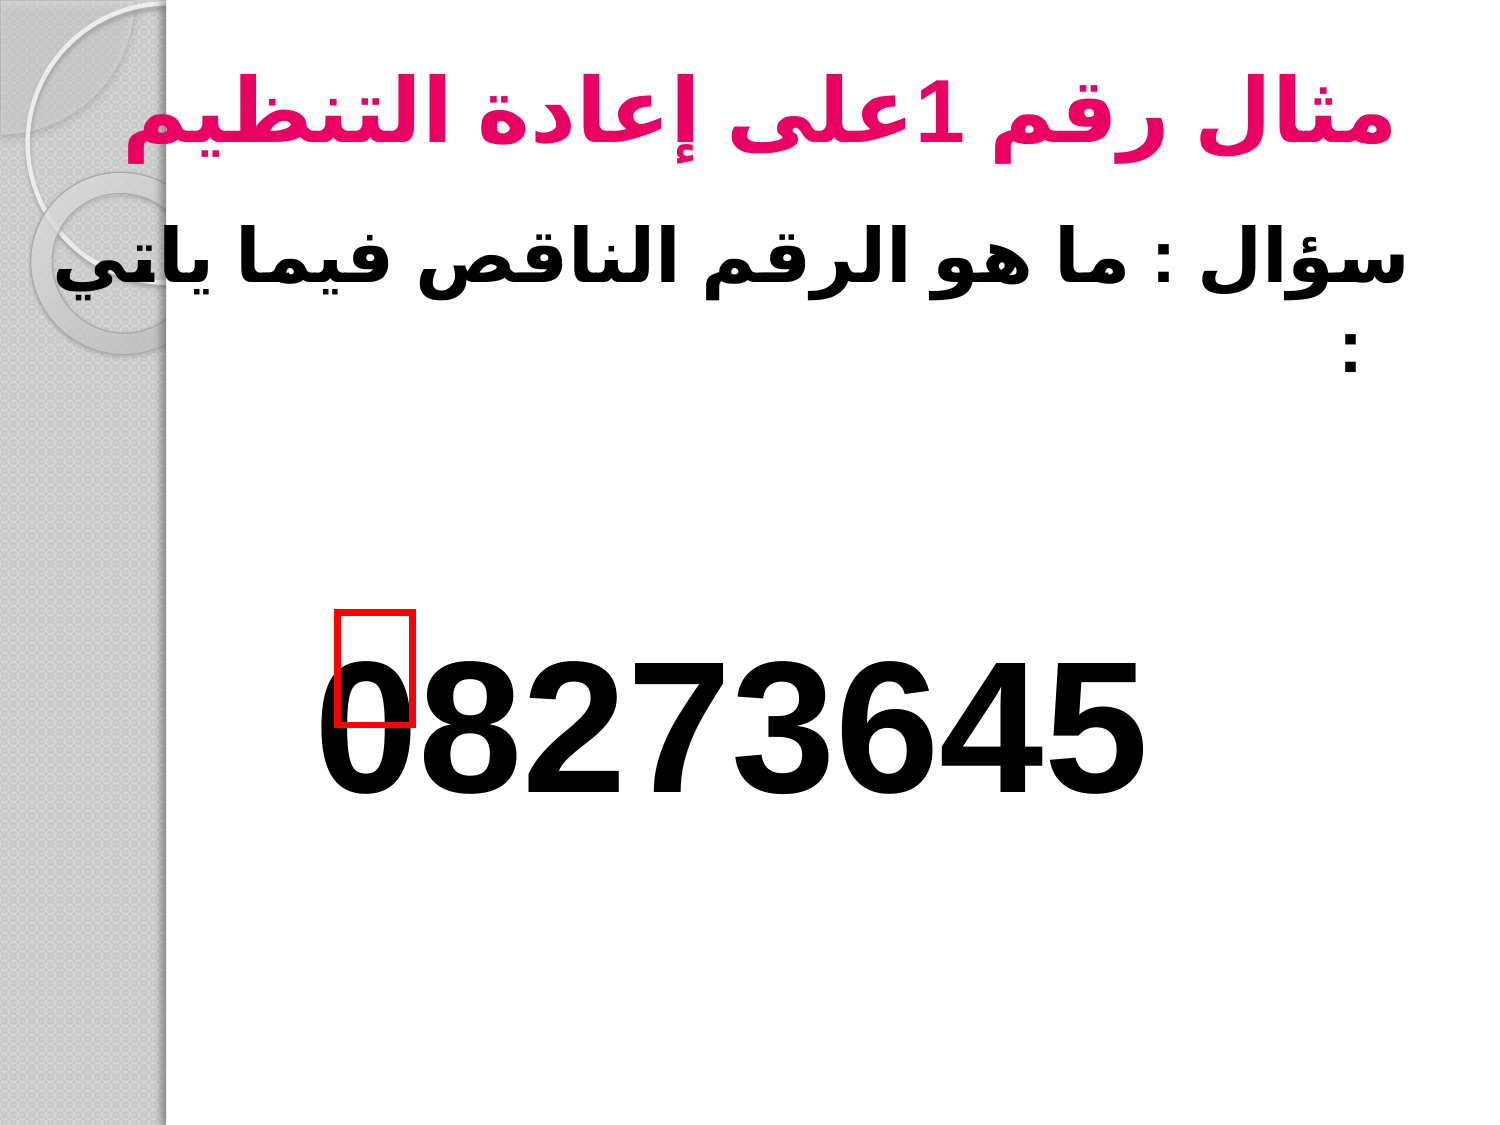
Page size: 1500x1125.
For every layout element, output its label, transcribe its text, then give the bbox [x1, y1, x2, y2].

list سؤال : ما هو الرقم الناقص فيما ياتي : 08273645 [37, 200, 1439, 1075]
title مثال رقم 1على إعادة التنظيم [49, 37, 1446, 175]
text_box [337, 612, 413, 725]
